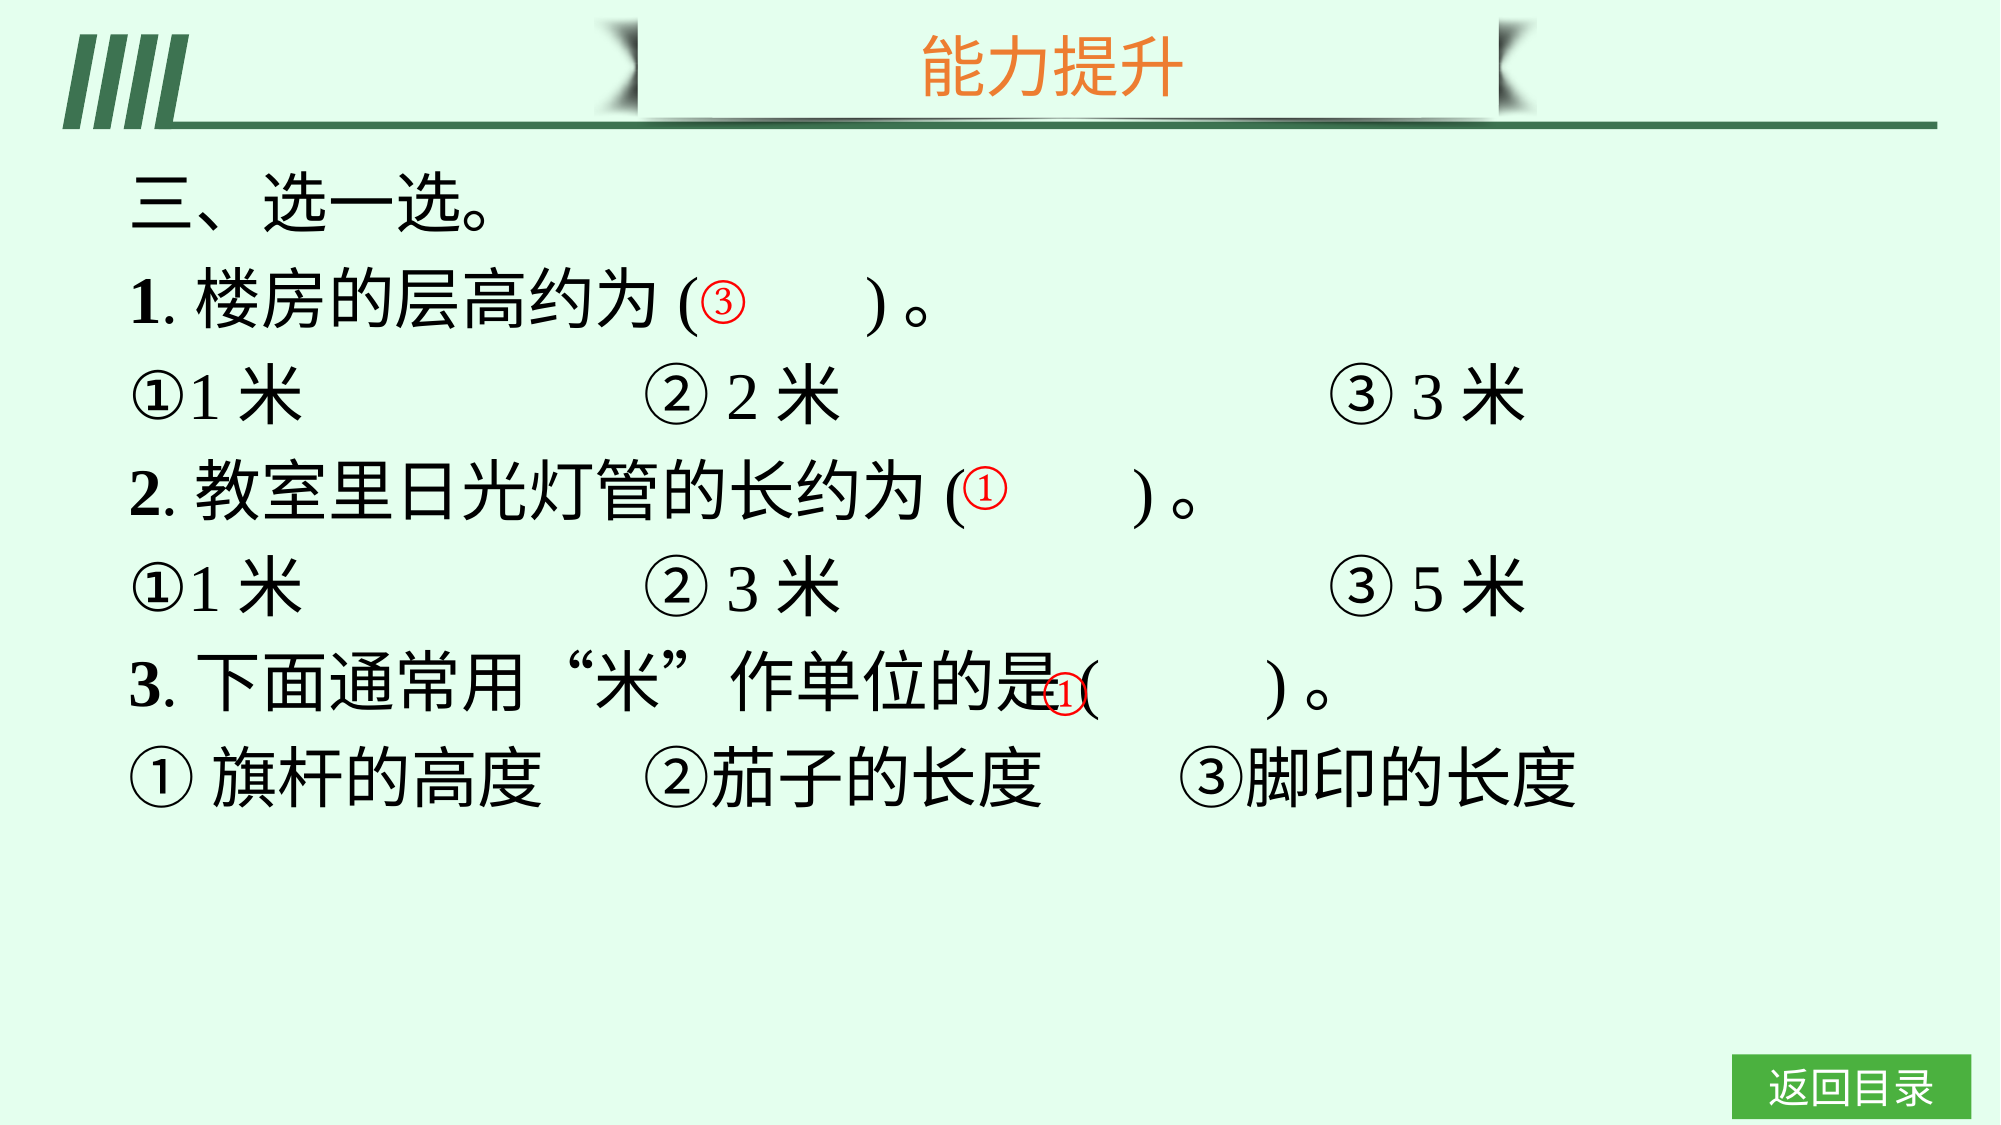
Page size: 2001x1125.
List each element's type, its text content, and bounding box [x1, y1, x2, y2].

text_box ③ [683, 233, 765, 345]
text_box 三、选一选。 1.楼房的层高约为( )。 ①1米 ②2米 ③3米 2.教室里日光灯管的长约为( )。 ①1米 ②3米 ③5米 3.下面通常用“米”作单位的是( )。 ①旗杆的高度 ②茄子的长度 ③脚印的长度 [113, 137, 1887, 824]
text_box ① [946, 419, 1027, 531]
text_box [594, 16, 1537, 127]
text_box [62, 34, 1938, 130]
text_box ① [1025, 625, 1106, 736]
